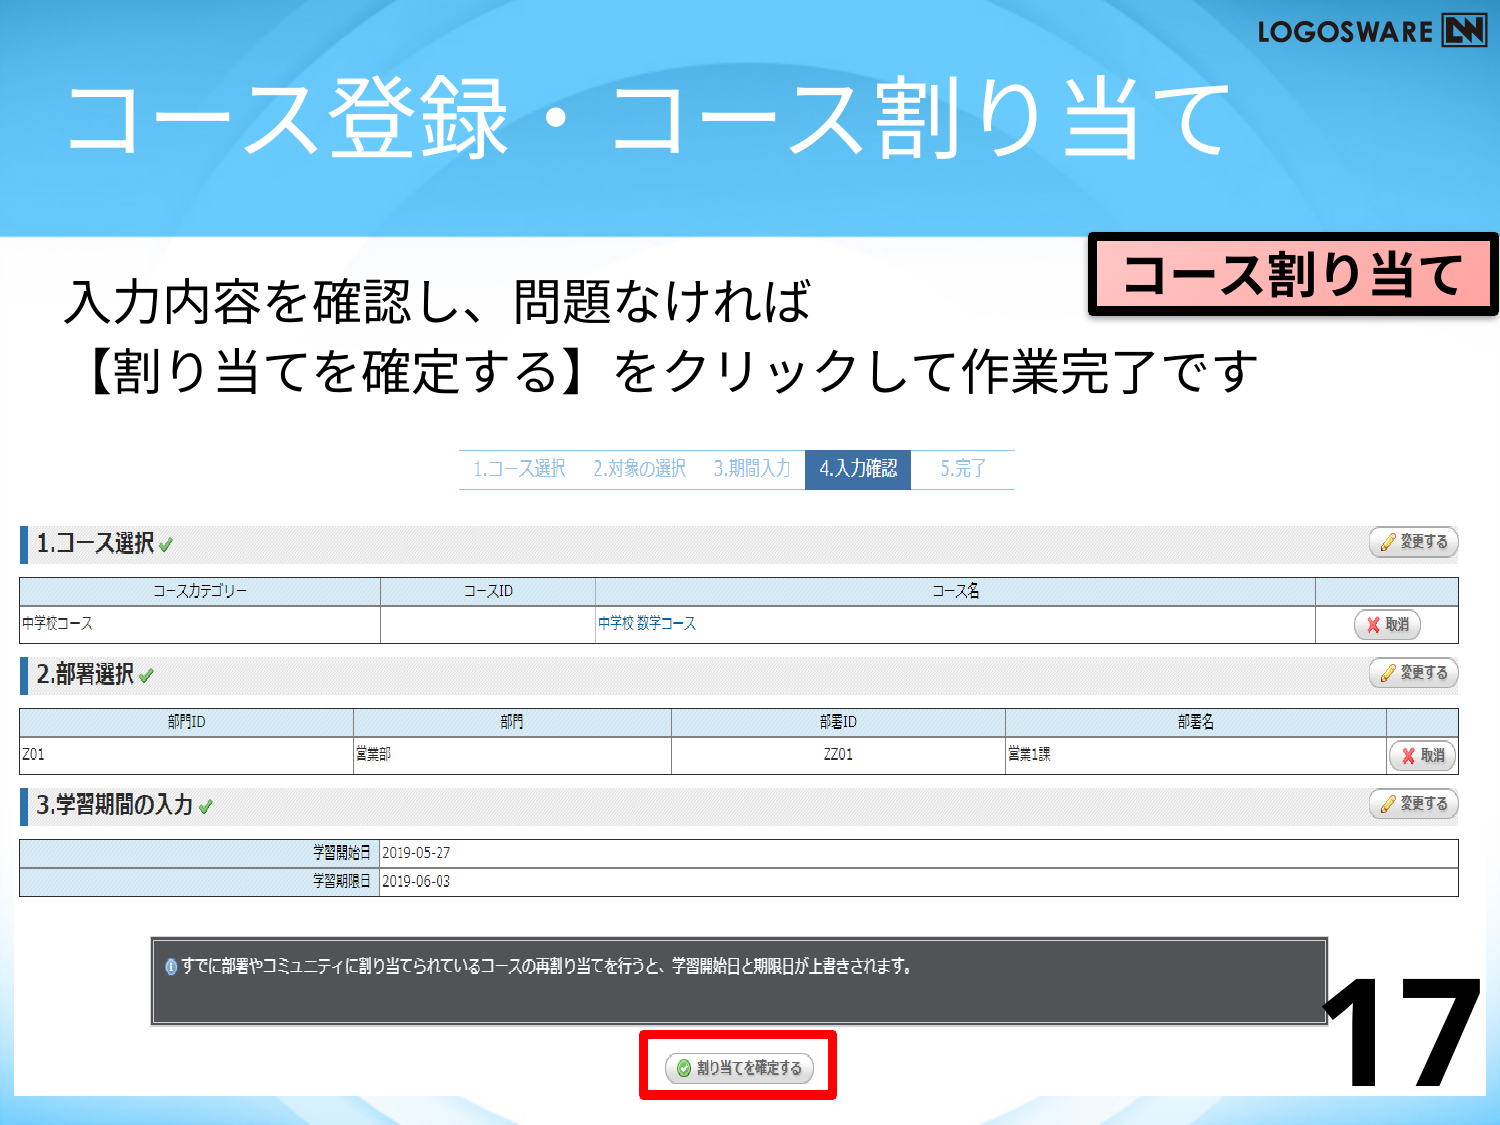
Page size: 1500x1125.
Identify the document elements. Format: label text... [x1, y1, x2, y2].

text_box 入力内容を確認し、問題なければ 【割り当てを確定する】をクリックして作業完了です [48, 262, 1436, 416]
title コース登録・コース割り当て [40, 2, 1500, 229]
slide_number 17 [1187, 928, 1500, 1125]
picture [0, 0, 1500, 1125]
text_box コース割り当て [1092, 236, 1495, 312]
